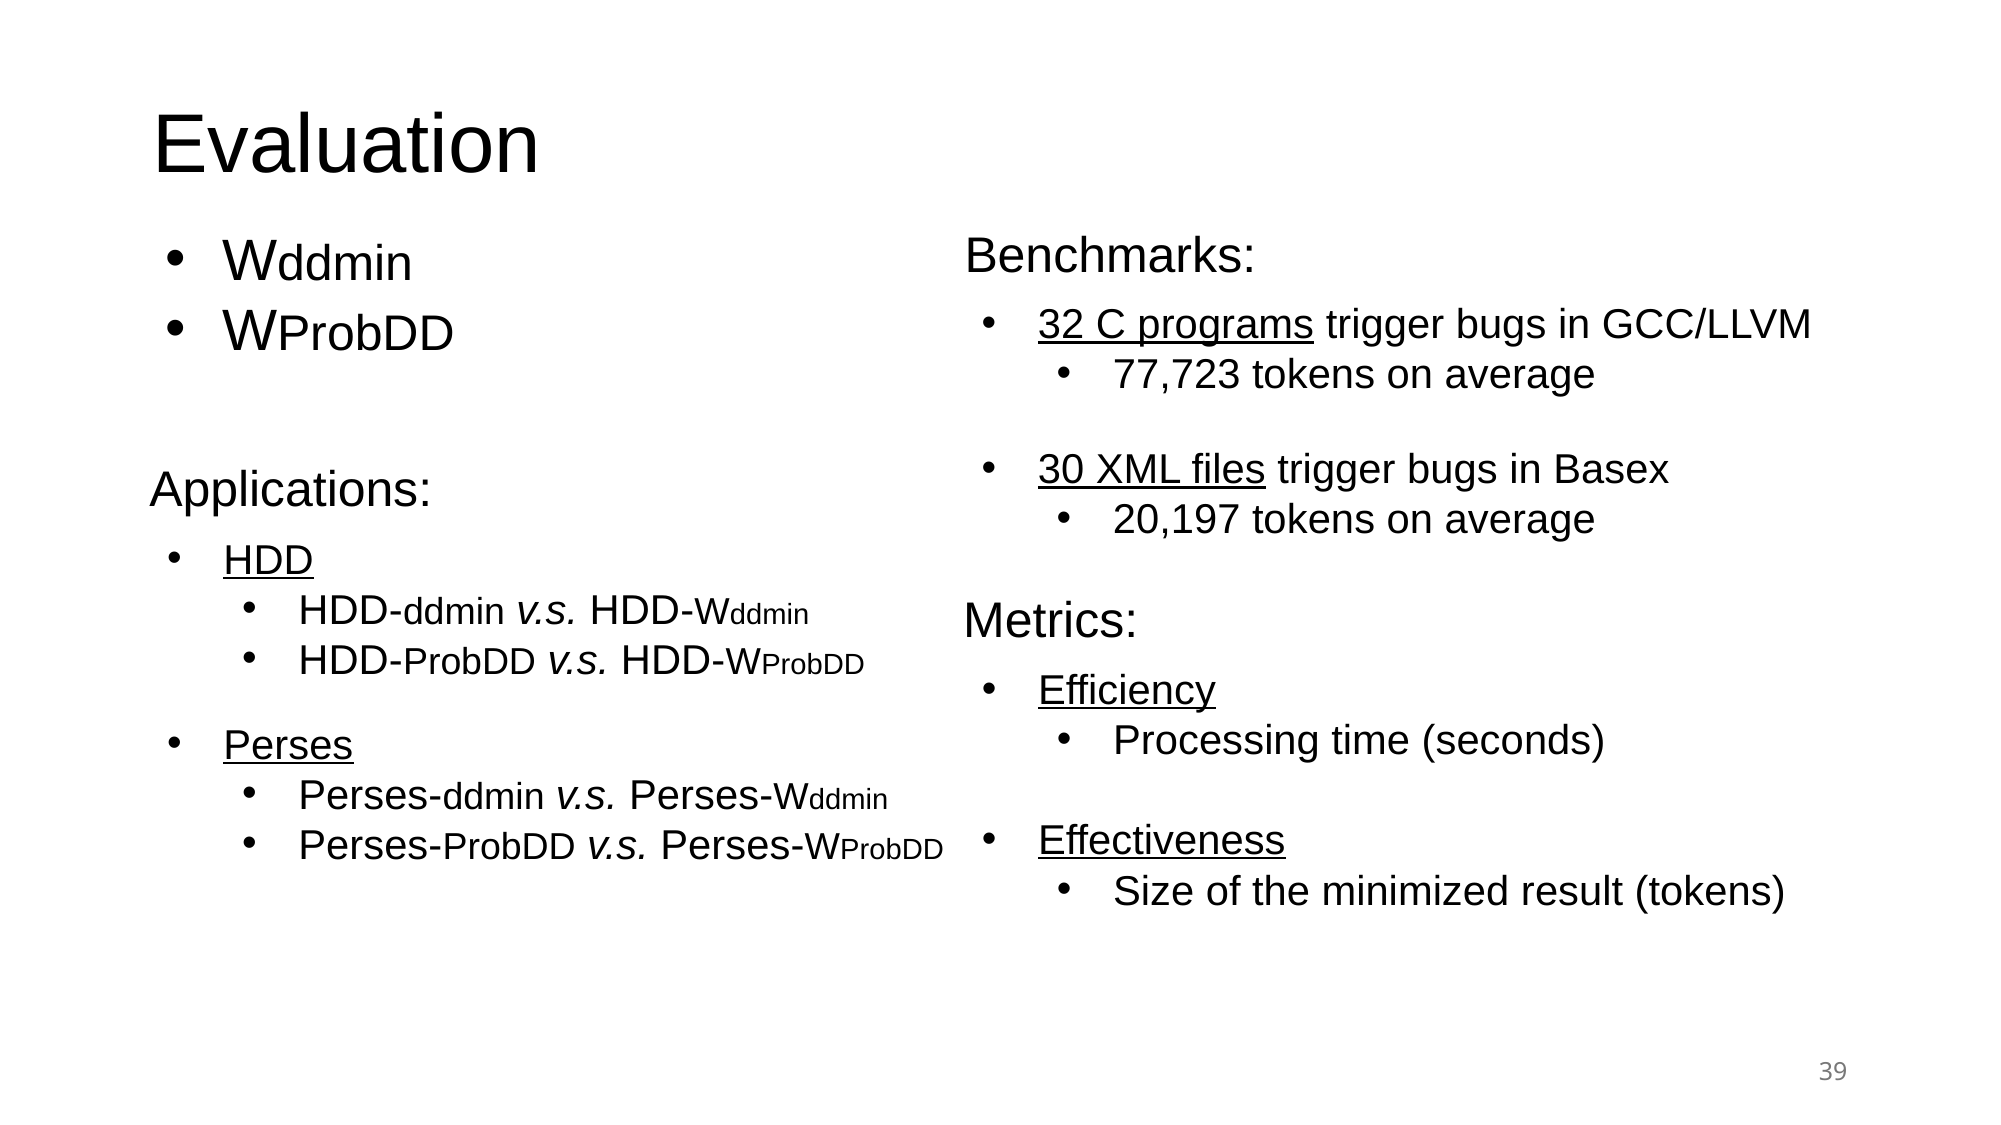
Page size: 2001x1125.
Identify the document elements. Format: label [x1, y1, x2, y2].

text_box [134, 449, 1802, 921]
title [137, 59, 1863, 232]
text_box [949, 214, 1828, 550]
text_box [151, 214, 470, 370]
slide_number [1412, 1042, 1863, 1103]
